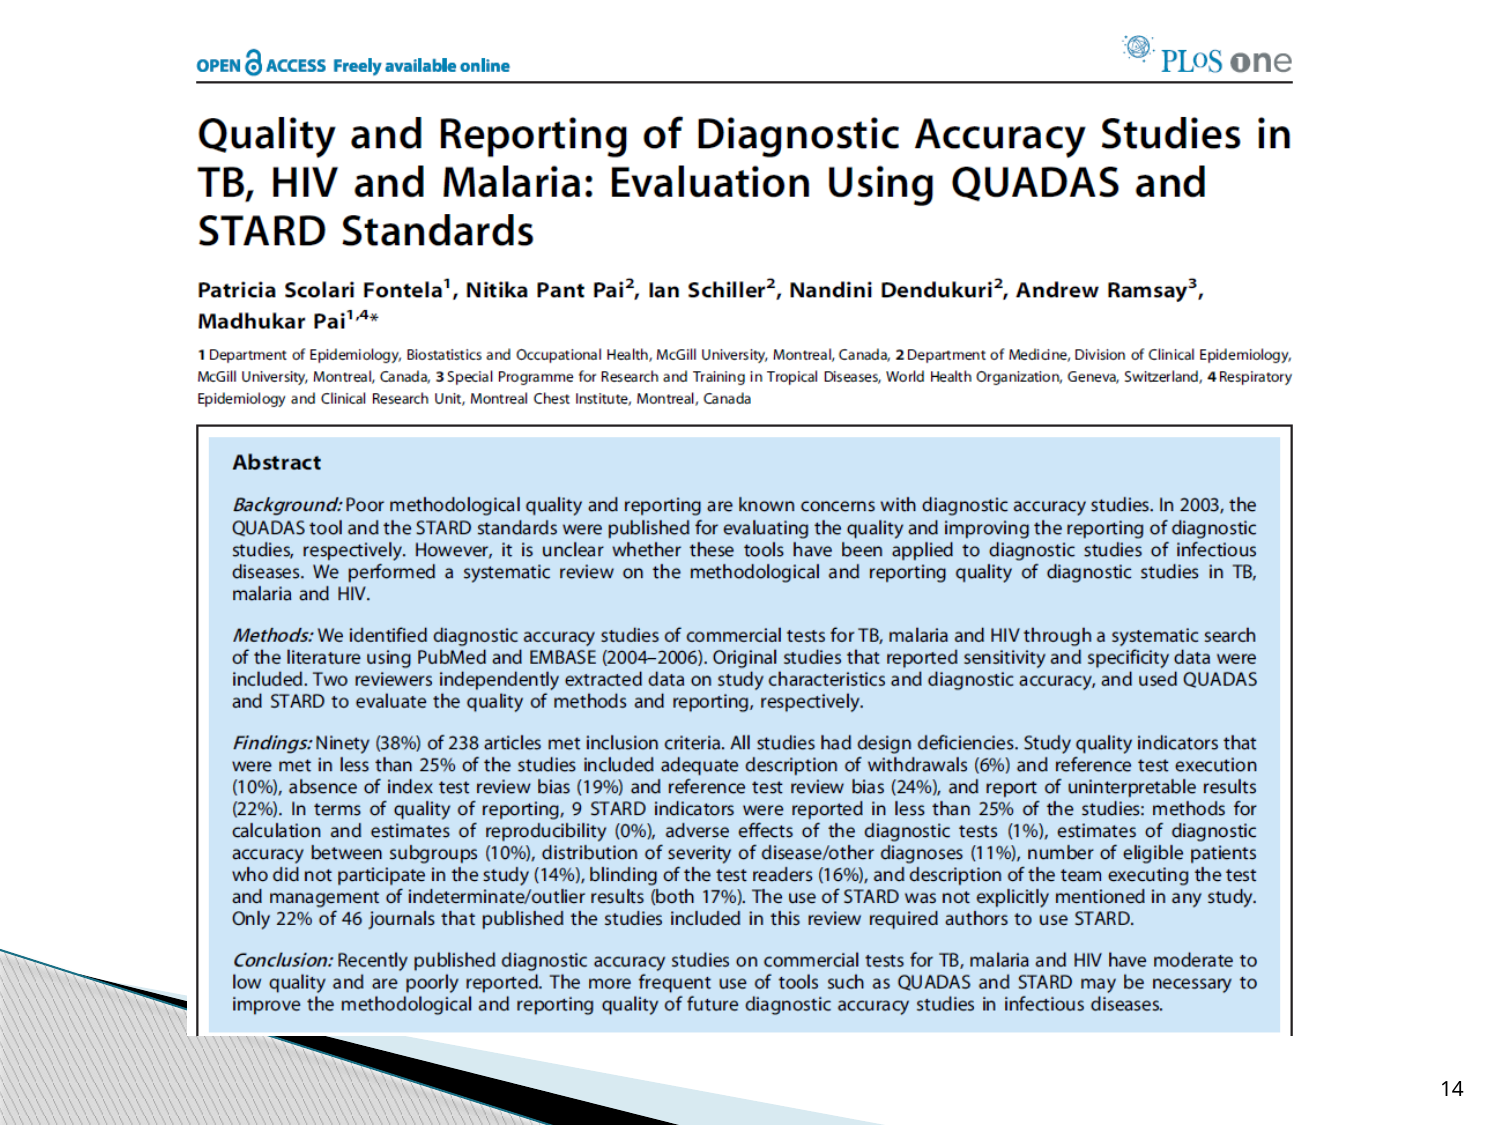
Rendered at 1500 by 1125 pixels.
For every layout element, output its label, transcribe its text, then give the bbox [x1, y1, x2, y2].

picture [187, 34, 1301, 1036]
slide_number 14 [1418, 1051, 1479, 1112]
